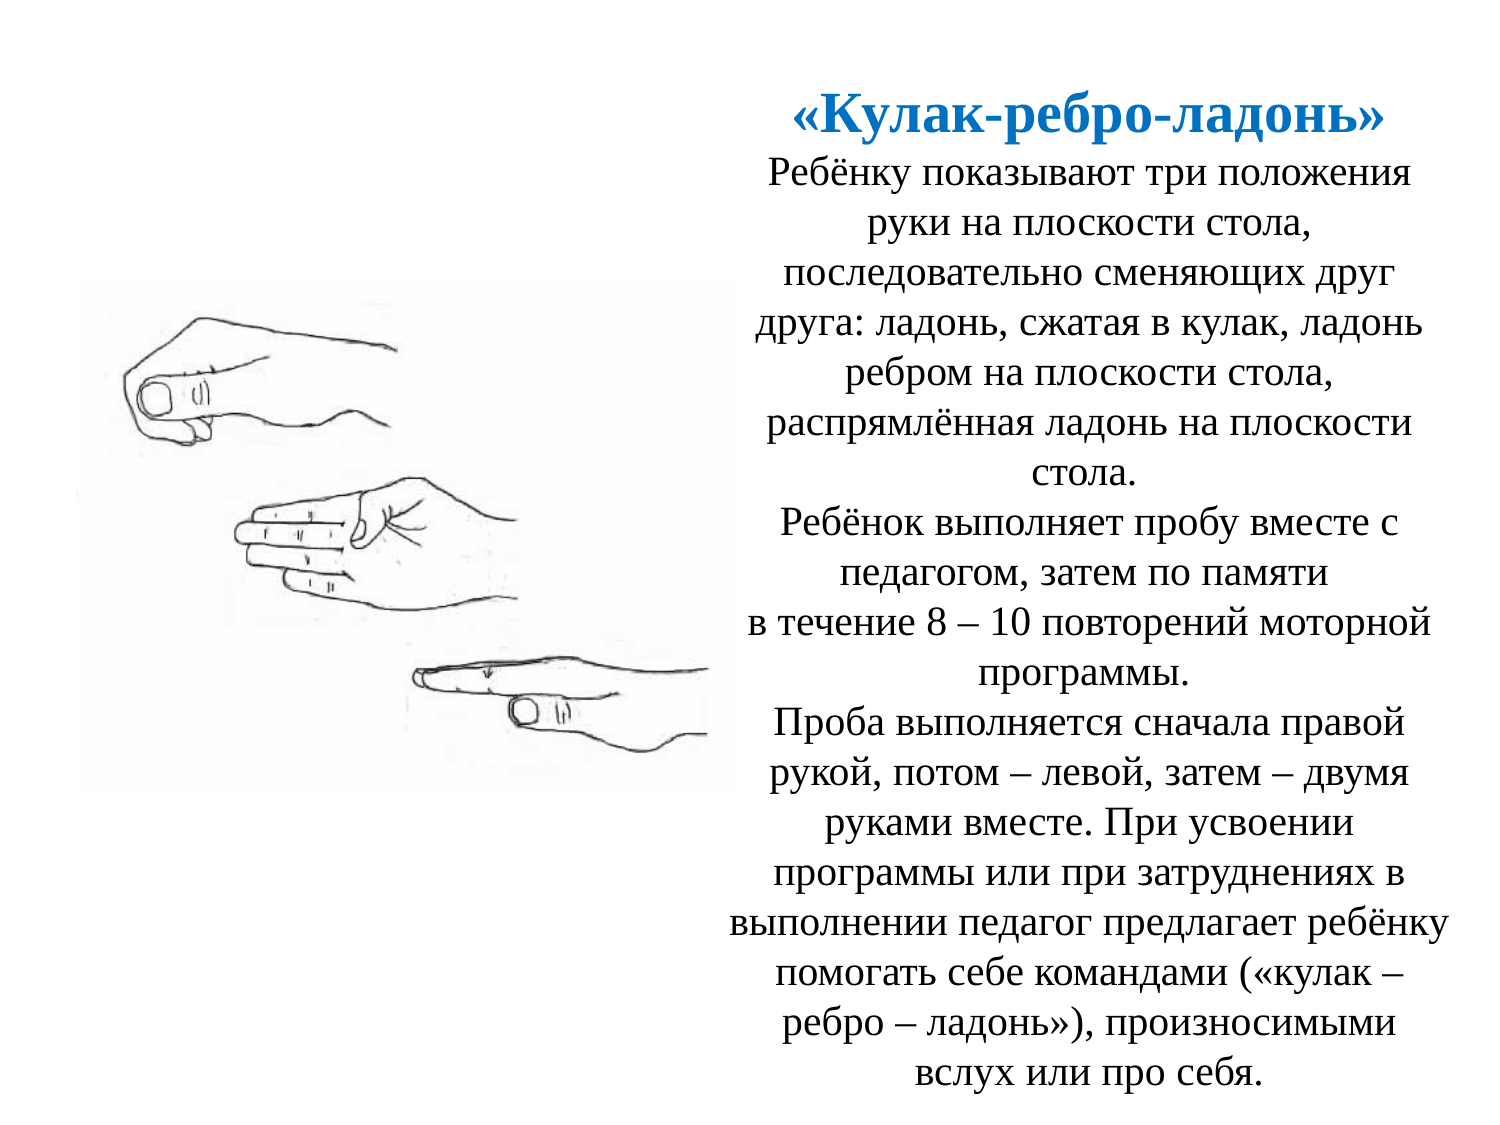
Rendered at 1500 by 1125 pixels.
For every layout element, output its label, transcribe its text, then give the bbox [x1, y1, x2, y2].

text_box «Кулак-ребро-ладонь» Ребёнку показывают три положения руки на плоскости стола, последовательно сменяющих друг друга: ладонь, сжатая в кулак, ладонь ребром на плоскости стола, распрямлённая ладонь на плоскости стола. Ребёнок выполняет пробу вместе с педагогом, затем по памяти в течение 8 – 10 повторений моторной программы. Проба выполняется сначала правой рукой, потом – левой, затем – двумя руками вместе. При усвоении программы или при затруднениях в выполнении педагог предлагает ребёнку помогать себе командами («кулак – ребро – ладонь»), произносимыми вслух или про себя. [714, 66, 1465, 1102]
picture [76, 278, 737, 790]
